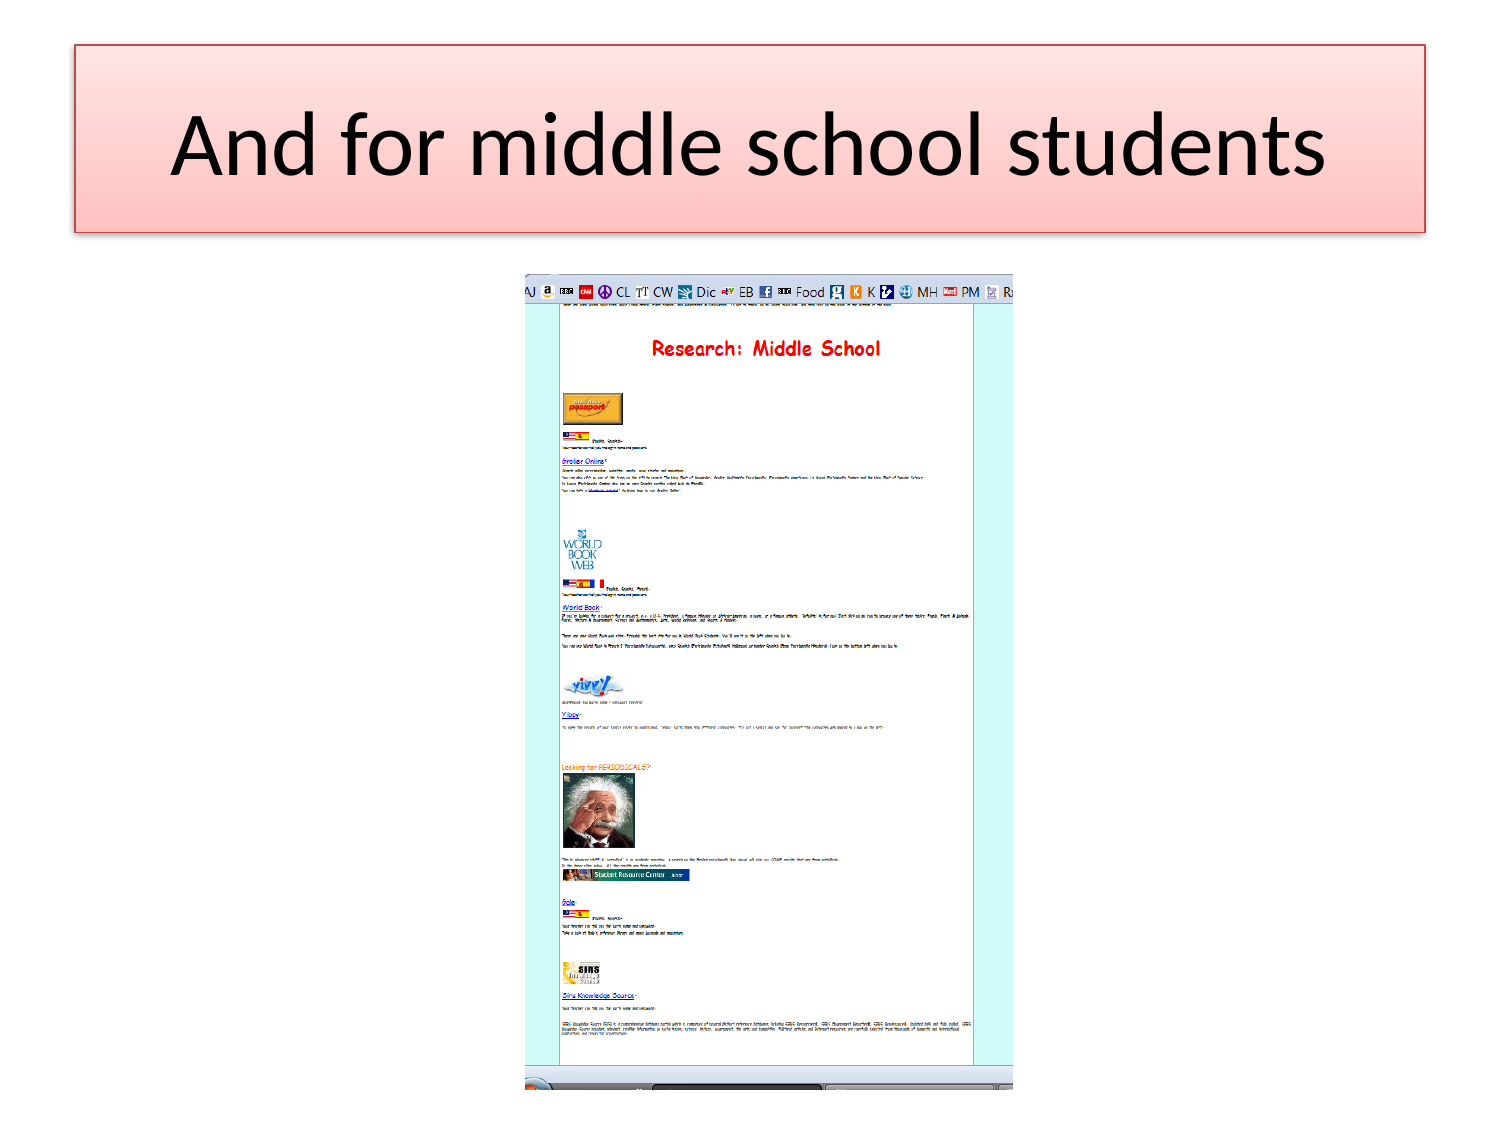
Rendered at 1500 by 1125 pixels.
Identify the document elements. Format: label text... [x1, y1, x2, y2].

picture [524, 274, 1013, 1090]
title And for middle school students [74, 44, 1426, 233]
